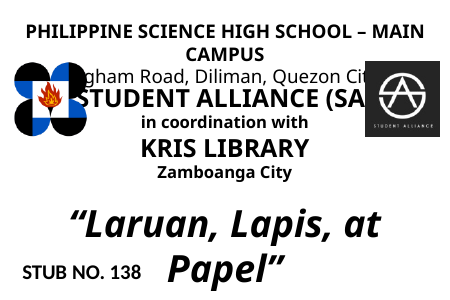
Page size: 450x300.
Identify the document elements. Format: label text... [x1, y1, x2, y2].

text_box “Laruan, Lapis, at Papel” [0, 192, 450, 298]
picture [12, 60, 88, 137]
text_box STUDENT ALLIANCE (SA) in coordination with KRIS LIBRARY Zamboanga City [0, 74, 450, 190]
text_box STUB NO. 138 [7, 251, 213, 292]
picture [364, 60, 441, 137]
text_box PHILIPPINE SCIENCE HIGH SCHOOL – MAIN CAMPUS Agham Road, Diliman, Quezon City [0, 12, 450, 74]
